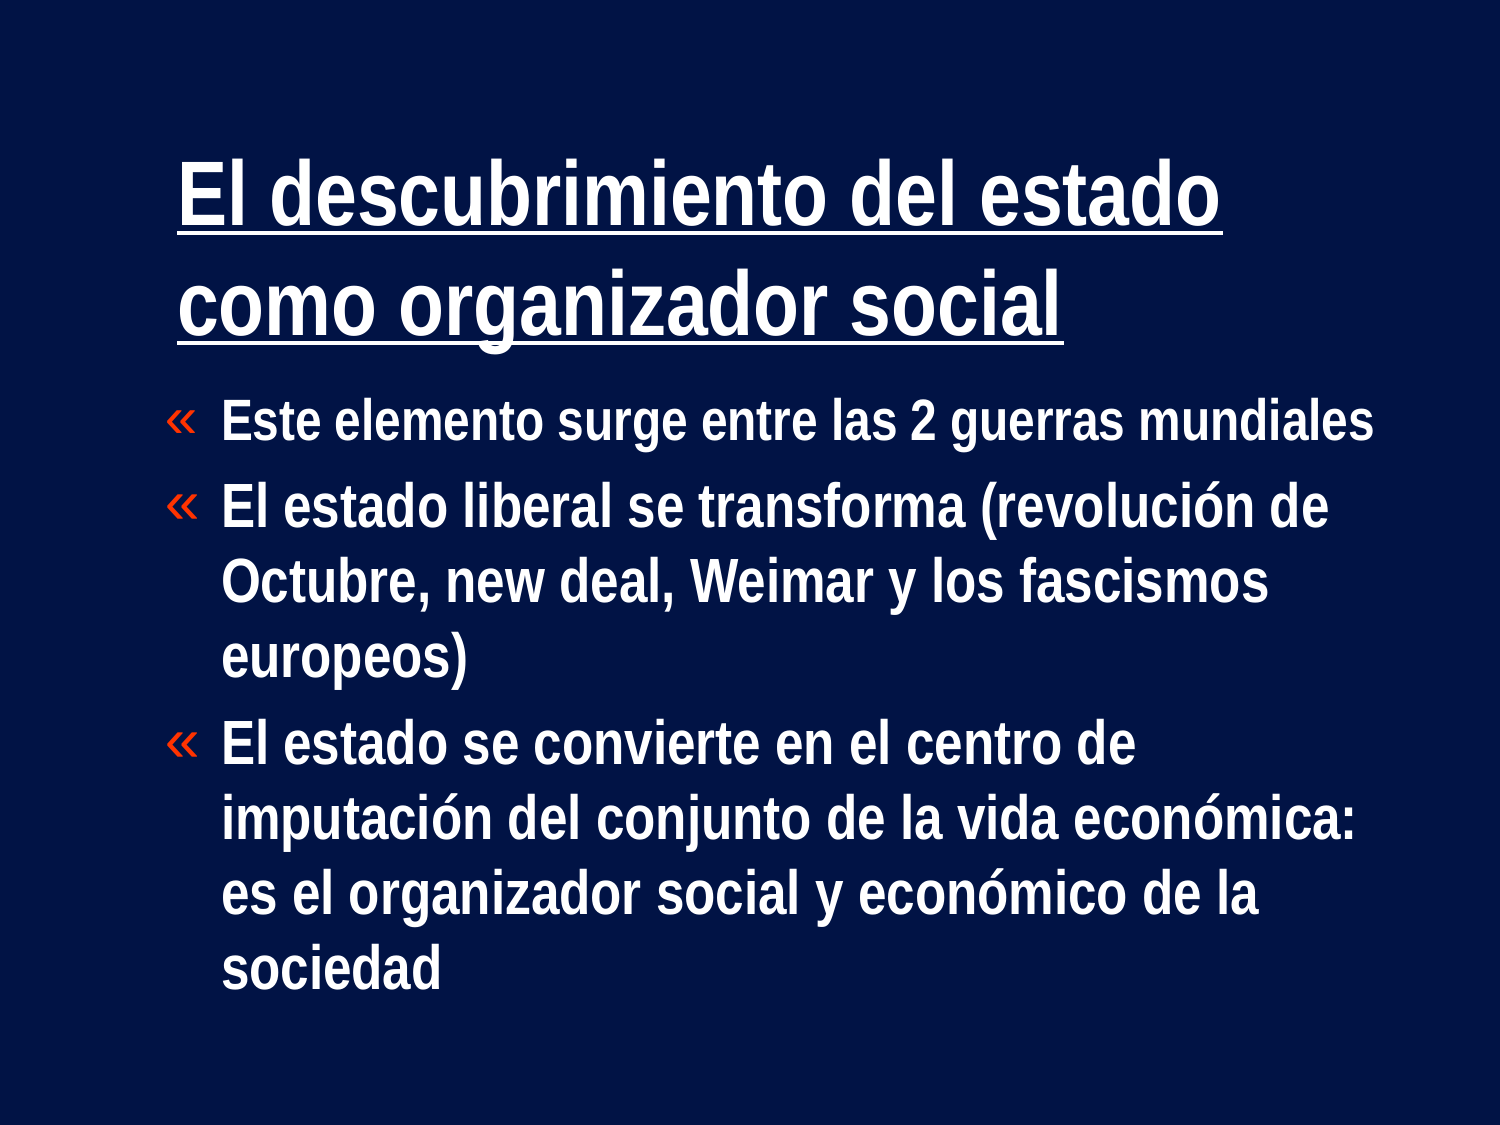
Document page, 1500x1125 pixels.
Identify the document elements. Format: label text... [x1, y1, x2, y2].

list Este elemento surge entre las 2 guerras mundiales El estado liberal se transforma (revolución de Octubre, new deal, Weimar y los fascismos europeos) El estado se convierte en el centro de imputación del conjunto de la vida económica: es el organizador social y económico de la sociedad [150, 375, 1431, 1075]
title El descubrimiento del estado como organizador social [162, 149, 1388, 338]
